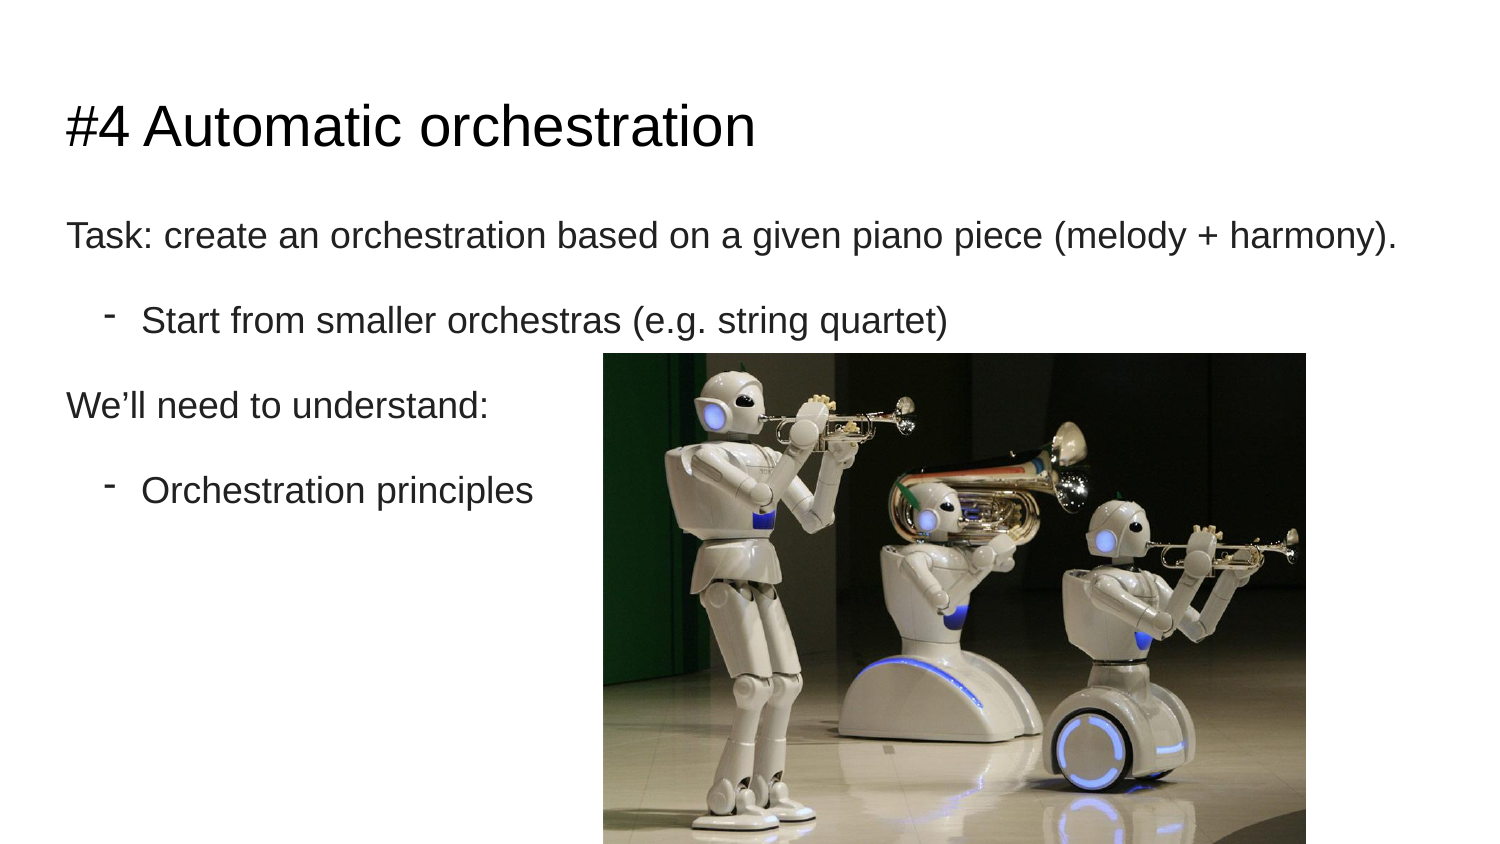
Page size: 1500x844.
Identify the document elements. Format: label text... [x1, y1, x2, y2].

list Task: create an orchestration based on a given piano piece (melody + harmony). Start from smaller orchestras (e.g. string quartet) We’ll need to understand: Orchestration principles [51, 189, 1449, 750]
picture [602, 353, 1307, 844]
title #4 Automatic orchestration [51, 72, 1449, 167]
